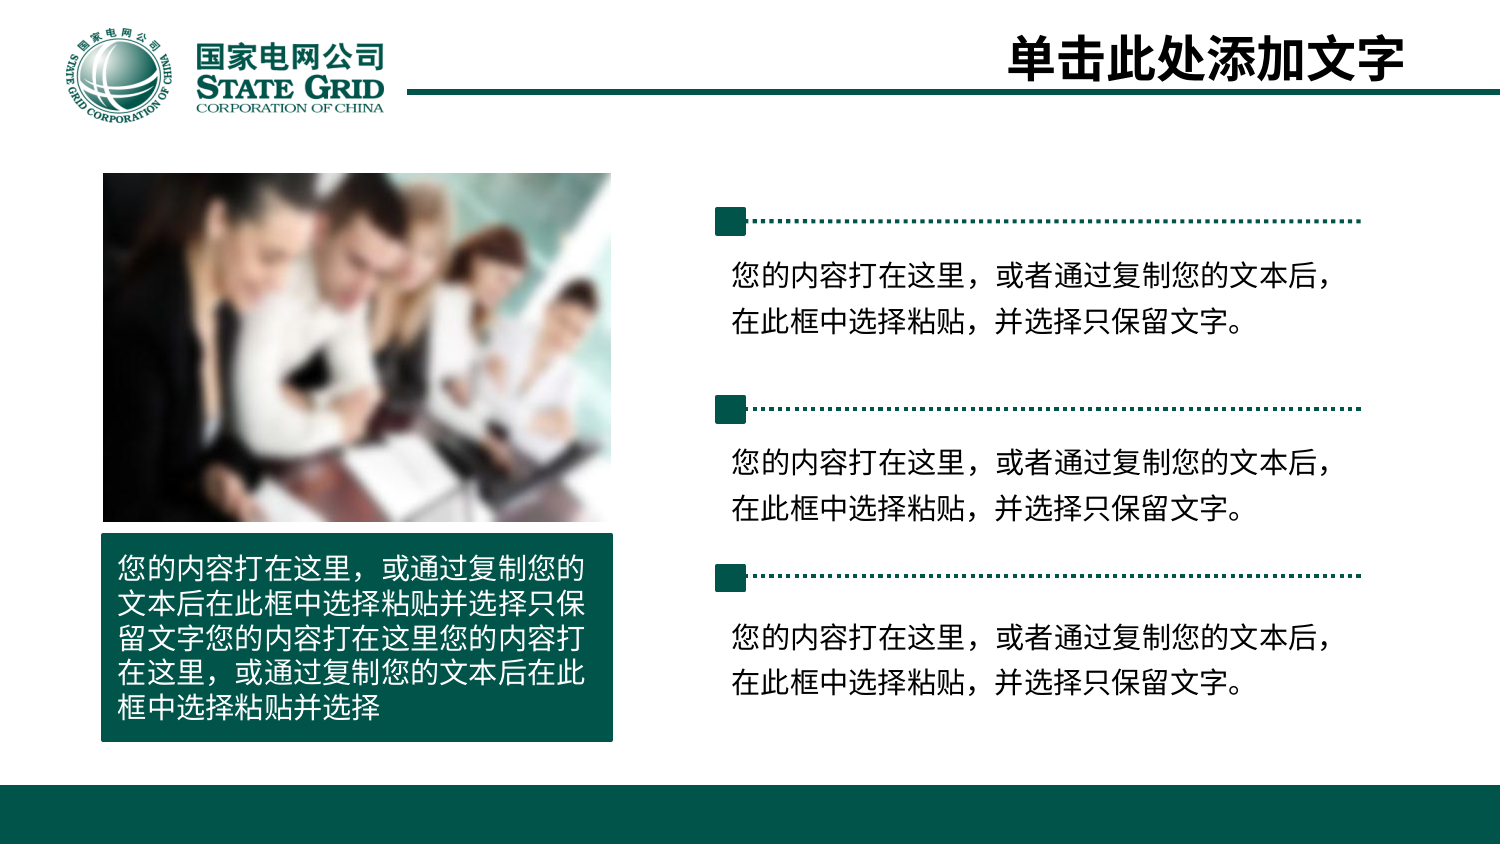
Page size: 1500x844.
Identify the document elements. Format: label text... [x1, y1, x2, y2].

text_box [716, 396, 1363, 422]
picture [102, 173, 612, 523]
text_box 您的内容打在这里，或者通过复制您的文本后，在此框中选择粘贴，并选择只保留文字。 [716, 241, 1363, 346]
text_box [716, 208, 1363, 234]
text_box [716, 565, 1363, 591]
text_box 您的内容打在这里，或者通过复制您的文本后，在此框中选择粘贴，并选择只保留文字。 [716, 429, 1363, 533]
picture [66, 28, 384, 123]
text_box 您的内容打在这里，或通过复制您的文本后在此框中选择粘贴并选择只保留文字您的内容打在这里您的内容打在这里，或通过复制您的文本后在此框中选择粘贴并选择 [101, 533, 613, 742]
text_box 您的内容打在这里，或者通过复制您的文本后，在此框中选择粘贴，并选择只保留文字。 [716, 601, 1363, 707]
